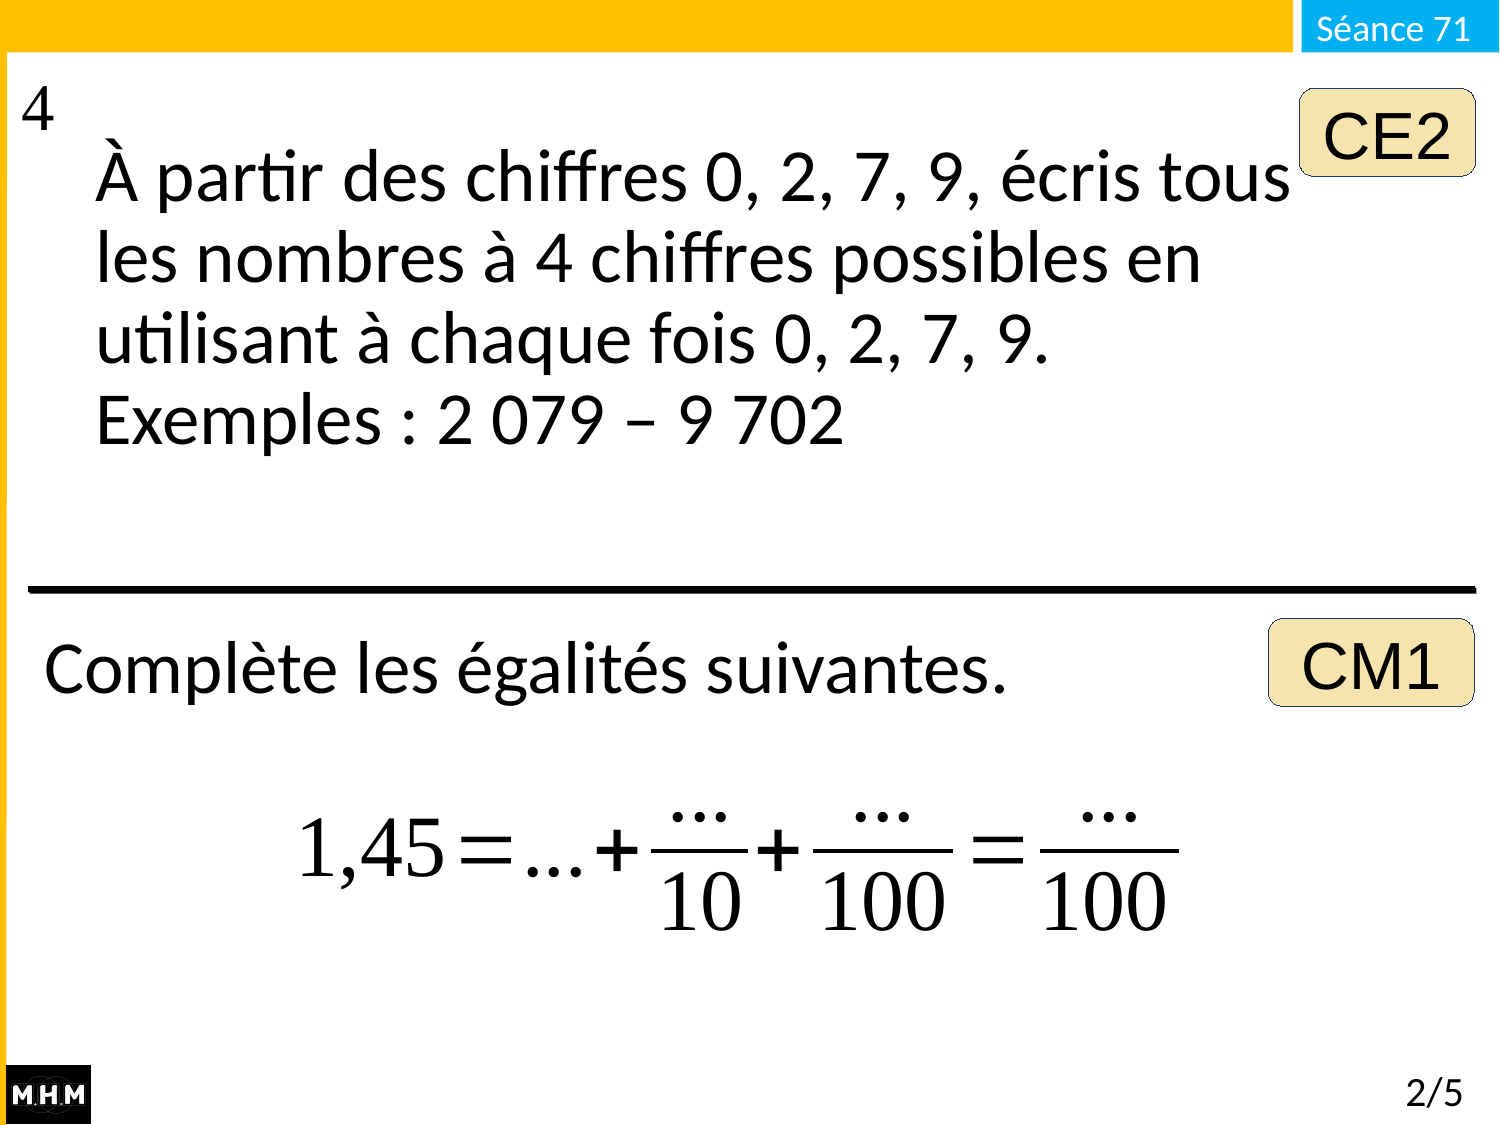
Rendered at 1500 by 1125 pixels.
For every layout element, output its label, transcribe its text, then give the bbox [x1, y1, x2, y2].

picture [6, 1065, 91, 1124]
text_box À partir des chiffres 0, 2, 7, 9, écris tous les nombres à 4 chiffres possibles en utilisant à chaque fois 0, 2, 7, 9. Exemples : 2 079 – 9 702 [80, 61, 1374, 537]
text_box 2/5 [1371, 1063, 1498, 1123]
text_box CM1 [1268, 618, 1475, 707]
text_box CE2 [1374, 88, 1476, 177]
text_box Complète les égalités suivantes. [29, 594, 1085, 745]
